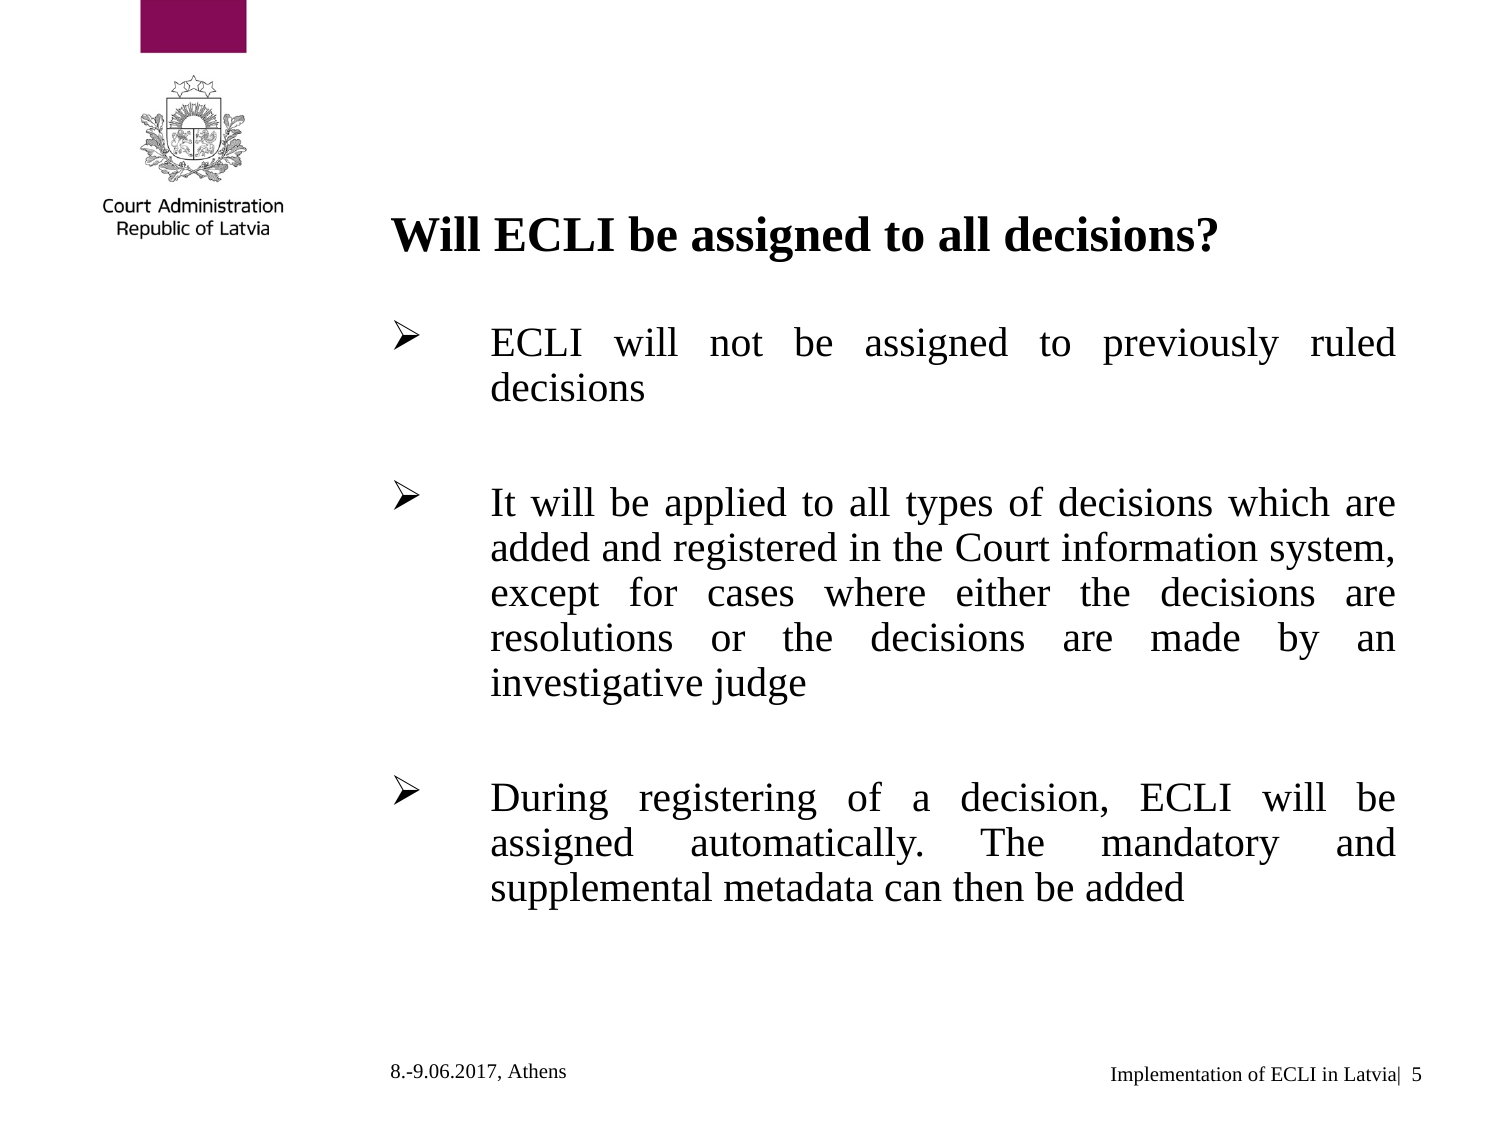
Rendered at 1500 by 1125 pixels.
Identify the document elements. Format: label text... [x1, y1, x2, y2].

title Will ECLI be assigned to all decisions? [375, 112, 1413, 270]
picture [48, 0, 338, 322]
slide_number Implementation of ECLI in Latvia| 5 [1087, 1042, 1438, 1103]
subtitle ECLI will not be assigned to previously ruled decisions It will be applied to all types of decisions which are added and registered in the Court information system, except for cases where either the decisions are resolutions or the decisions are made by an investigative judge During registering of a decision, ECLI will be assigned automatically. The mandatory and supplemental metadata can then be added [375, 312, 1413, 1041]
text_box 8.-9.06.2017, Athens [375, 1040, 725, 1100]
